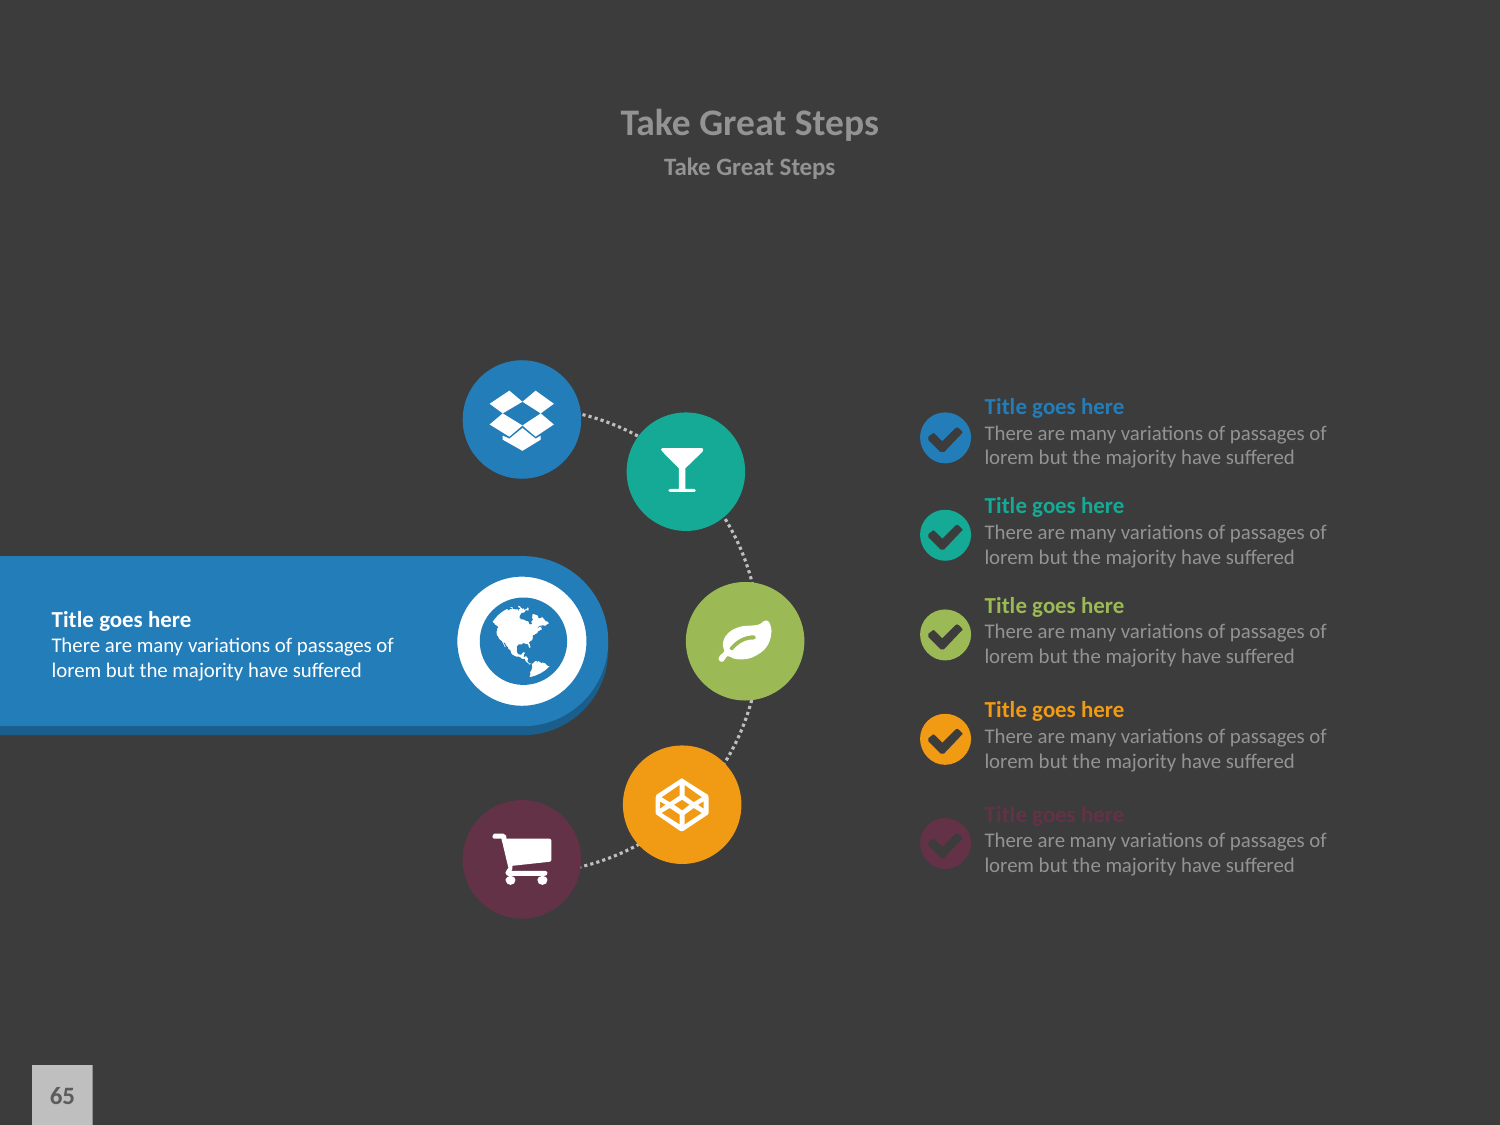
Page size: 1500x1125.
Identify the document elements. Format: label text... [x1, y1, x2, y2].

text_box [655, 778, 709, 832]
list Take Great Steps [412, 149, 1088, 183]
text_box [489, 390, 554, 451]
text_box [920, 818, 972, 870]
text_box [683, 579, 807, 703]
text_box [460, 358, 584, 481]
text_box [460, 798, 584, 921]
title Take Great Steps [287, 91, 1213, 150]
text_box [661, 448, 704, 492]
text_box Title goes here There are many variations of passages of lorem but the majority have suffered [984, 490, 1376, 569]
text_box [920, 713, 972, 765]
text_box [620, 743, 744, 867]
text_box [718, 620, 772, 662]
text_box [920, 609, 972, 661]
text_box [0, 555, 609, 736]
text_box [492, 833, 552, 885]
text_box [624, 410, 748, 534]
text_box Title goes here There are many variations of passages of lorem but the majority have suffered [984, 590, 1376, 669]
text_box Title goes here There are many variations of passages of lorem but the majority have suffered [984, 391, 1376, 470]
text_box [920, 412, 972, 464]
text_box [920, 509, 972, 561]
text_box [526, 413, 754, 869]
text_box Title goes here There are many variations of passages of lorem but the majority have suffered [984, 799, 1376, 877]
text_box Title goes here There are many variations of passages of lorem but the majority have suffered [984, 694, 1376, 773]
